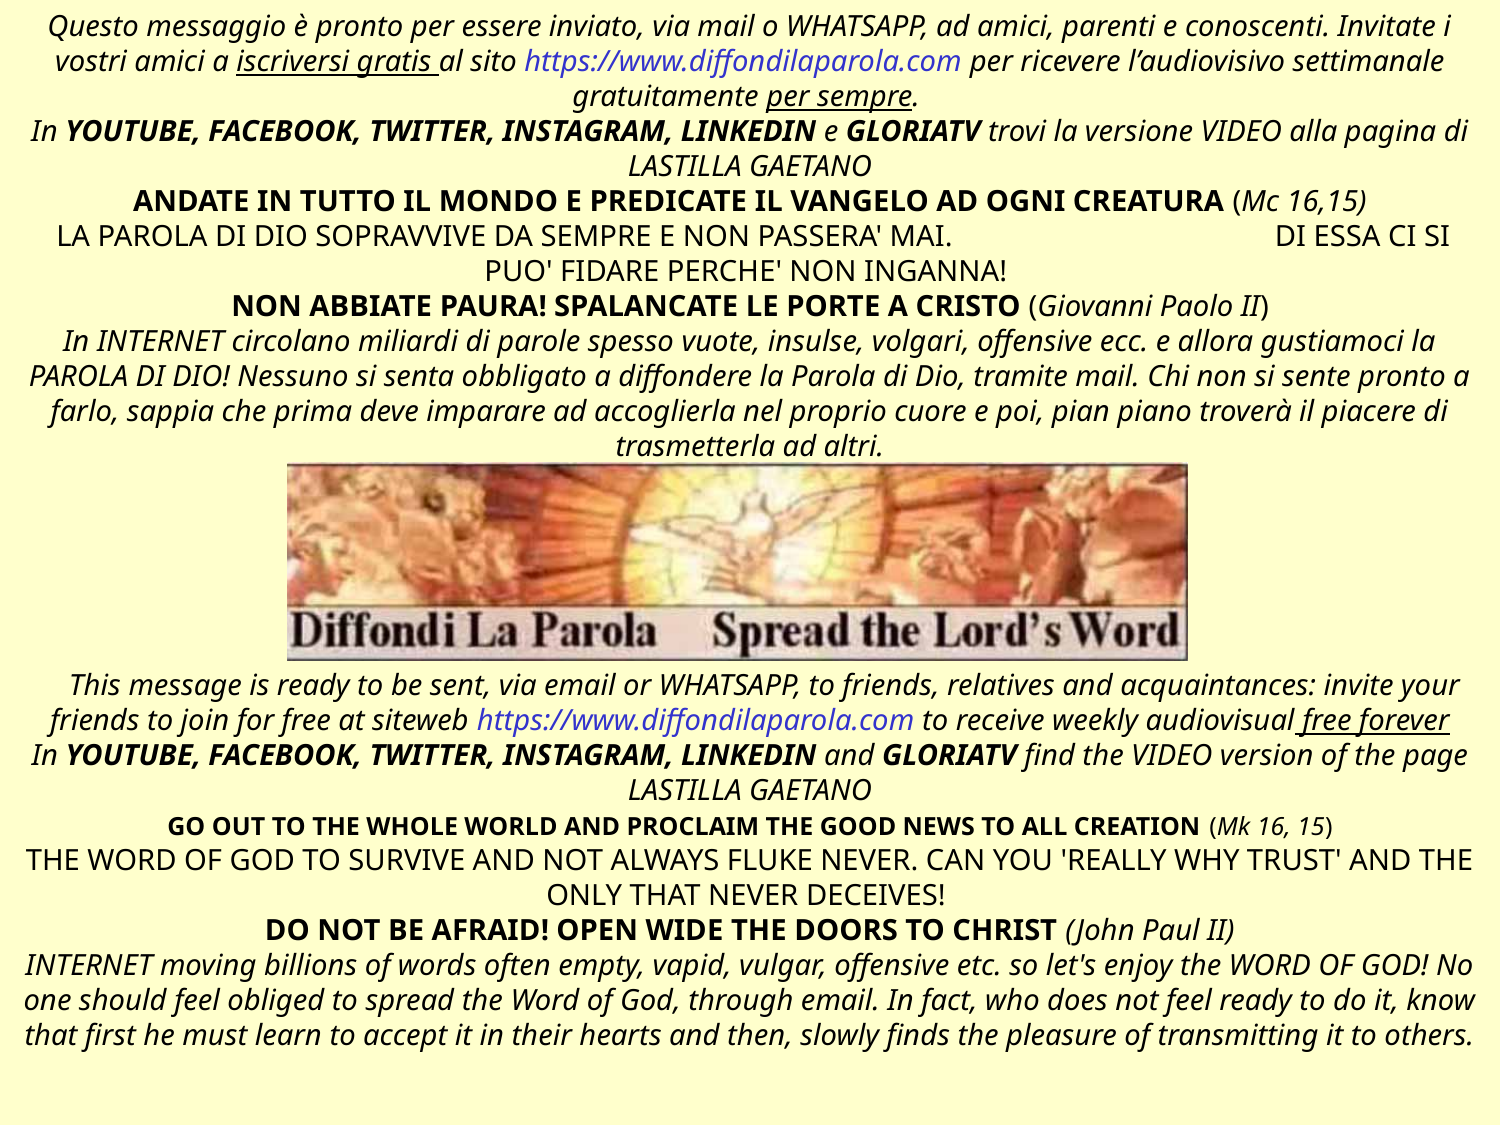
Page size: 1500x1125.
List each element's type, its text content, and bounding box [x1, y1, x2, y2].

picture [287, 462, 1188, 661]
text_box Questo messaggio è pronto per essere inviato, via mail o WHATSAPP, ad amici, parenti e conoscenti. Invitate i vostri amici a iscriversi gratis al sito https://www.diffondilaparola.com per ricevere l’audiovisivo settimanale gratuitamente per sempre. In YOUTUBE, FACEBOOK, TWITTER, INSTAGRAM, LINKEDIN e GLORIATV trovi la versione VIDEO alla pagina di LASTILLA GAETANO ANDATE IN TUTTO IL MONDO E PREDICATE IL VANGELO AD OGNI CREATURA (Mc 16,15) LA PAROLA DI DIO SOPRAVVIVE DA SEMPRE E NON PASSERA' MAI. DI ESSA CI SI PUO' FIDARE PERCHE' NON INGANNA! NON ABBIATE PAURA! SPALANCATE LE PORTE A CRISTO (Giovanni Paolo II) In INTERNET circolano miliardi di parole spesso vuote, insulse, volgari, offensive ecc. e allora gustiamoci la PAROLA DI DIO! Nessuno si senta obbligato a diffondere la Parola di Dio, tramite mail. Chi non si sente pronto a farlo, sappia che prima deve imparare ad accoglierla nel proprio cuore e poi, pian piano troverà il piacere di trasmetterla ad altri. This message is ready to be sent, via email or WHATSAPP, to friends, relatives and acquaintances: invite your friends to join for free at siteweb https://www.diffondilaparola.com to receive weekly audiovisual free forever In YOUTUBE, FACEBOOK, TWITTER, INSTAGRAM, LINKEDIN and GLORIATV find the VIDEO version of the page LASTILLA GAETANO GO OUT TO THE WHOLE WORLD AND PROCLAIM THE GOOD NEWS TO ALL CREATION (Mk 16, 15) THE WORD OF GOD TO SURVIVE AND NOT ALWAYS FLUKE NEVER. CAN YOU 'REALLY WHY TRUST' AND THE ONLY THAT NEVER DECEIVES! DO NOT BE AFRAID! OPEN WIDE THE DOORS TO CHRIST (John Paul II) INTERNET moving billions of words often empty, vapid, vulgar, offensive etc. so let's enjoy the WORD OF GOD! No one should feel obliged to spread the Word of God, through email. In fact, who does not feel ready to do it, know that first he must learn to accept it in their hearts and then, slowly finds the pleasure of transmitting it to others. [0, 0, 1500, 1059]
